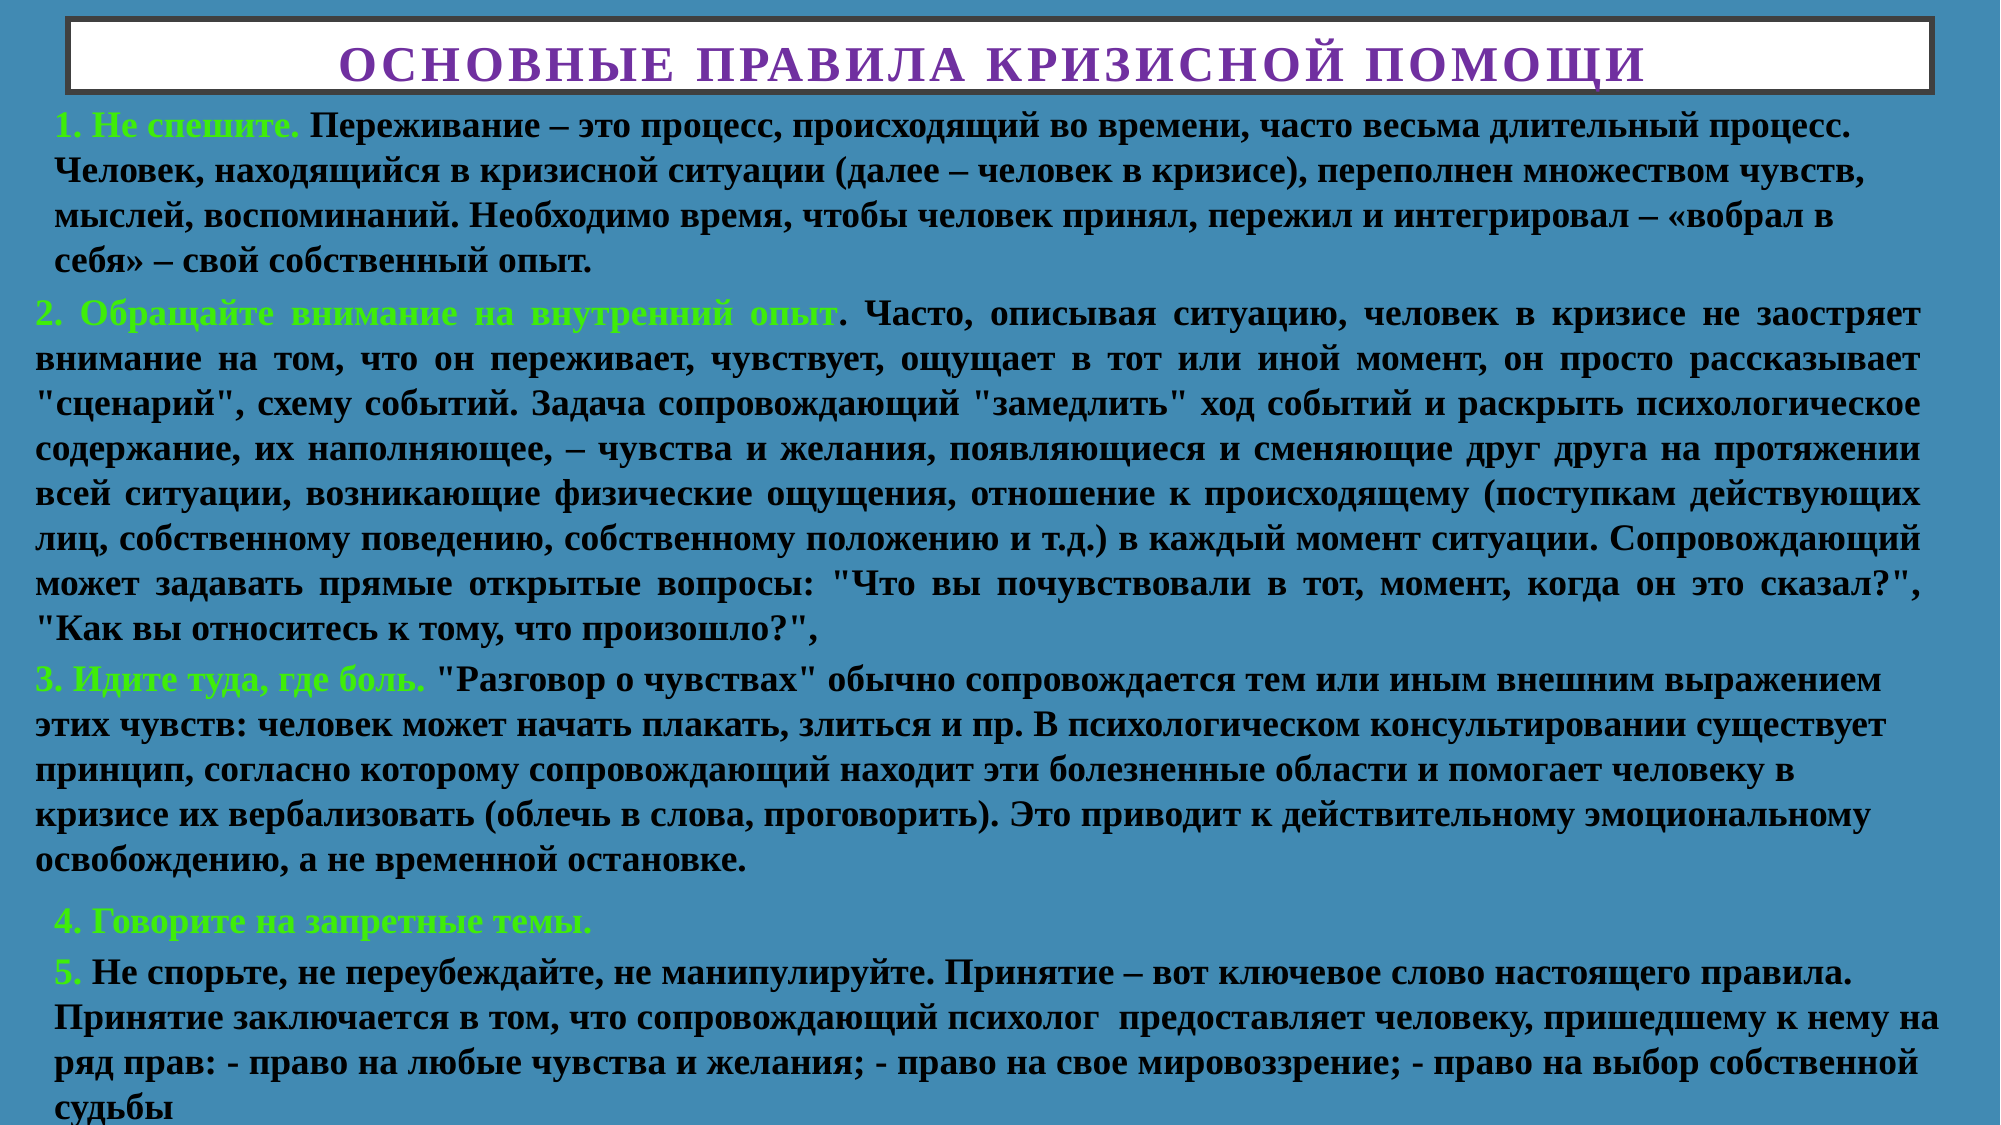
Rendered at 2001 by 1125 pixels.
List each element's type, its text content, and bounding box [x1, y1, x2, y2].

text_box 3. Идите туда, где боль. "Разговор о чувствах" обычно сопровождается тем или иным внешним выражением этих чувств: человек может начать плакать, злиться и пр. В психологическом консультировании существует принцип, согласно которому сопровождающий находит эти болезненные области и помогает человеку в кризисе их вербализовать (облечь в слова, проговорить). Это приводит к действительному эмоциональному освобождению, а не временной остановке. [20, 646, 1951, 886]
text_box 1. Не спешите. Переживание – это процесс, происходящий во времени, часто весьма длительный процесс. Человек, находящийся в кризисной ситуации (далее – человек в кризисе), переполнен множеством чувств, мыслей, воспоминаний. Необходимо время, чтобы человек принял, пережил и интегрировал – «вобрал в себя» – свой собственный опыт. [39, 92, 1919, 280]
text_box 2. Обращайте внимание на внутренний опыт. Часто, описывая ситуацию, человек в кризисе не заостряет внимание на том, что он переживает, чувствует, ощущает в тот или иной момент, он просто рассказывает "сценарий", схему событий. Задача сопровождающий "замедлить" ход событий и раскрыть психологическое содержание, их наполняющее, – чувства и желания, появляющиеся и сменяющие друг друга на протяжении всей ситуации, возникающие физические ощущения, отношение к происходящему (поступкам действующих лиц, собственному поведению, собственному положению и т.д.) в каждый момент ситуации. Сопровождающий может задавать прямые открытые вопросы: "Что вы почувствовали в тот, момент, когда он это сказал?", "Как вы относитесь к тому, что произошло?", [20, 280, 1938, 646]
text_box Основные правила кризисной помощи [68, 19, 1932, 93]
text_box 4. Говорите на запретные темы. [39, 888, 1040, 940]
text_box 5. Не спорьте, не переубеждайте, не манипулируйте. Принятие – вот ключевое слово настоящего правила. Принятие заключается в том, что сопровождающий психолог предоставляет человеку, пришедшему к нему на ряд прав: - право на любые чувства и желания; - право на свое мировоззрение; - право на выбор собственной судьбы [39, 940, 1982, 1125]
